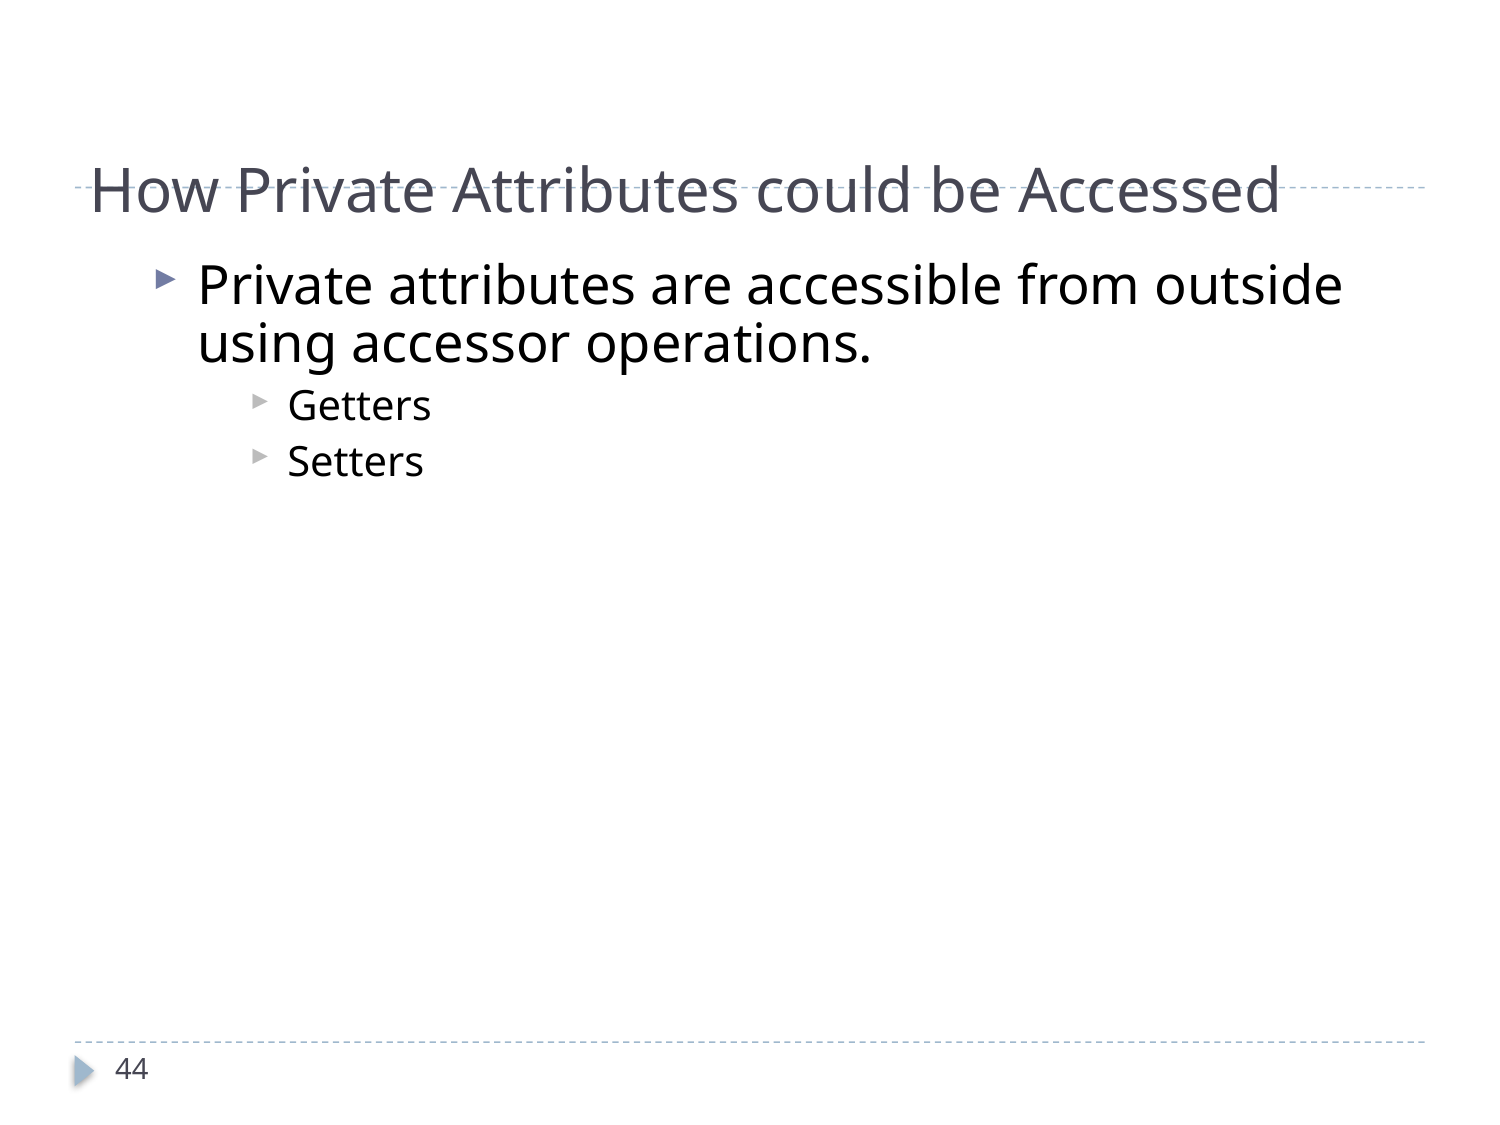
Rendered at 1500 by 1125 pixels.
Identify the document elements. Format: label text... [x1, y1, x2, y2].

list Private attributes are accessible from outside using accessor operations. Getters Setters [137, 249, 1413, 1063]
slide_number 44 [100, 1042, 426, 1103]
title How Private Attributes could be Accessed [75, 82, 1425, 233]
